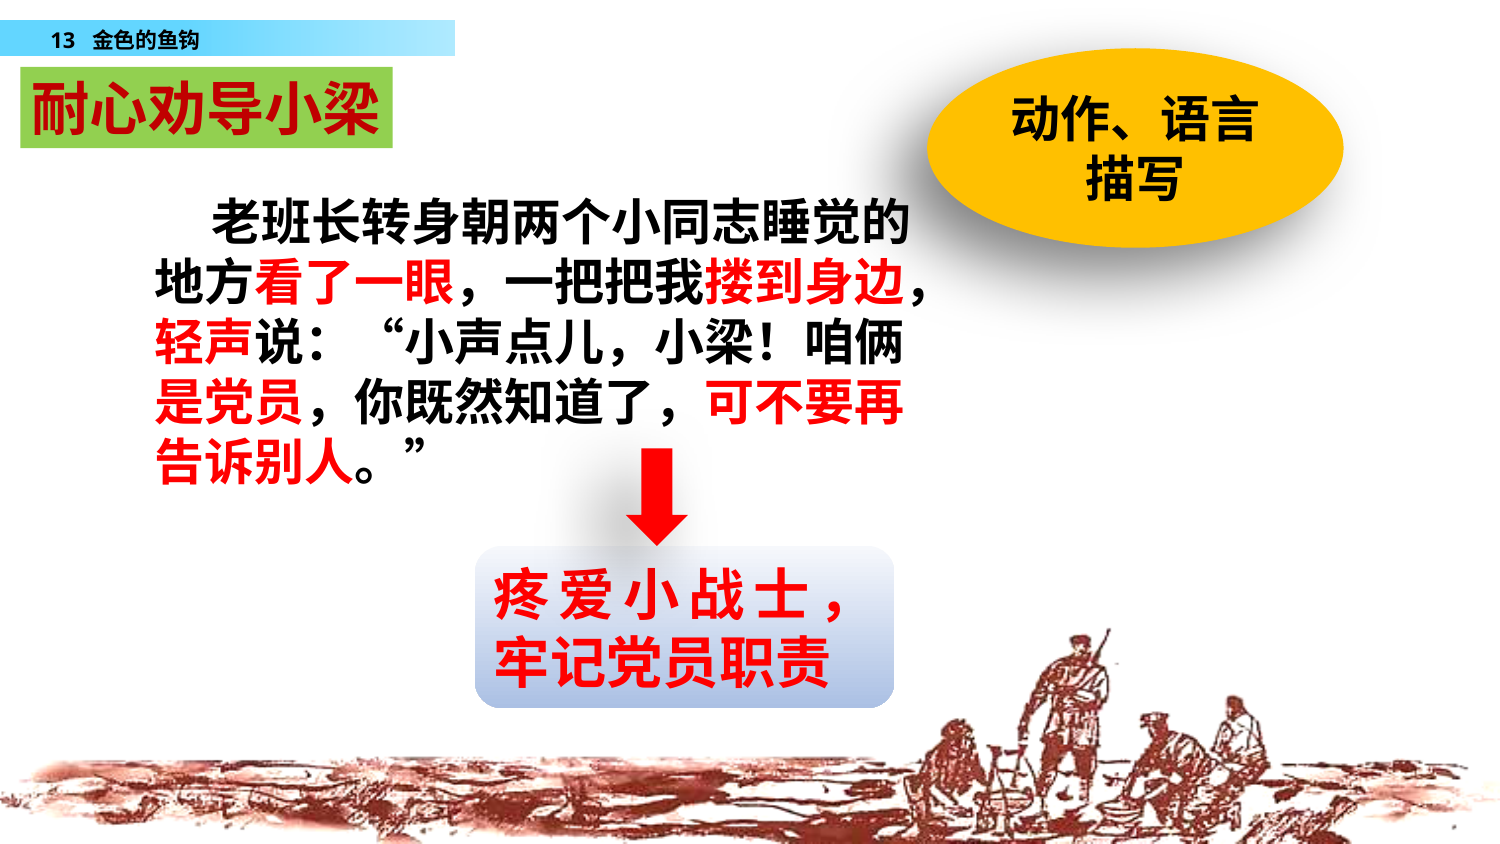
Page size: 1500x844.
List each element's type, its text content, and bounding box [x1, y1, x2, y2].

text_box 老班长转身朝两个小同志睡觉的地方看了一眼，一把把我搂到身边，轻声说：“小声点儿，小梁！咱俩是党员，你既然知道了，可不要再告诉别人。” [143, 184, 953, 496]
text_box [623, 447, 691, 548]
text_box 动作、语言描写 [926, 47, 1345, 249]
text_box 疼爱小战士，牢记党员职责 [474, 545, 895, 708]
text_box 耐心劝导小梁 [20, 66, 393, 149]
